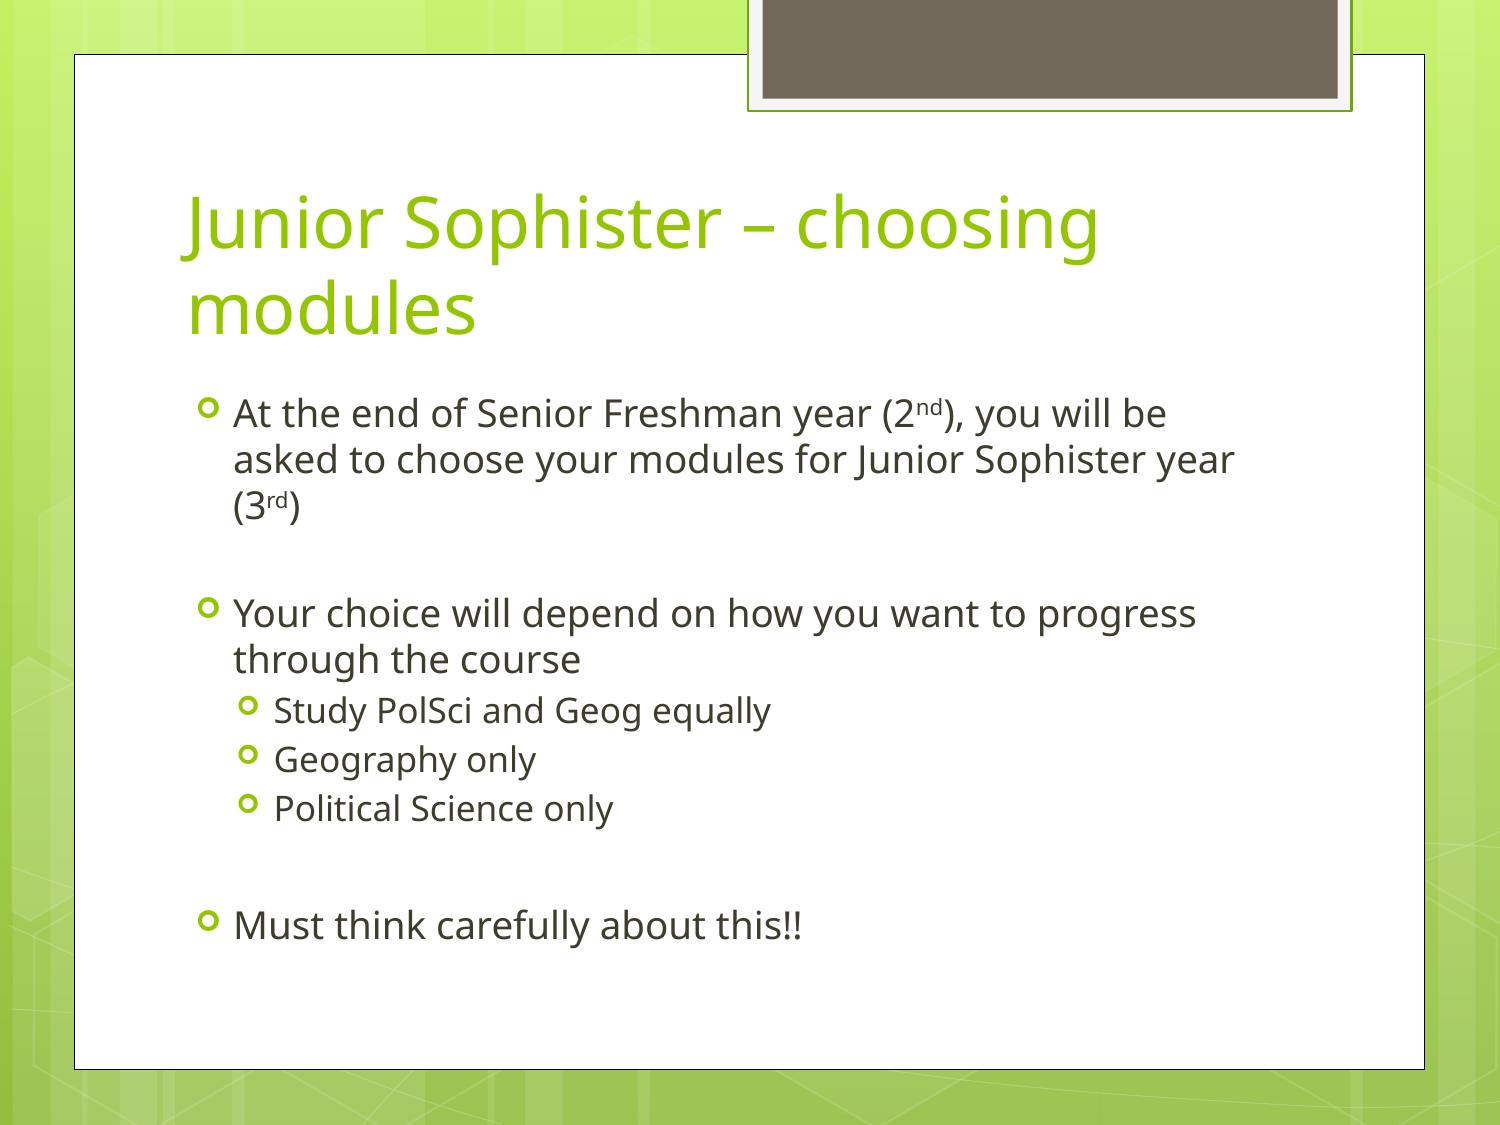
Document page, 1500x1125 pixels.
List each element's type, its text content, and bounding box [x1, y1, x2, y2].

list At the end of Senior Freshman year (2nd), you will be asked to choose your modules for Junior Sophister year (3rd) Your choice will depend on how you want to progress through the course Study PolSci and Geog equally Geography only Political Science only Must think carefully about this!! [171, 381, 1283, 957]
title Junior Sophister – choosing modules [171, 168, 1324, 357]
